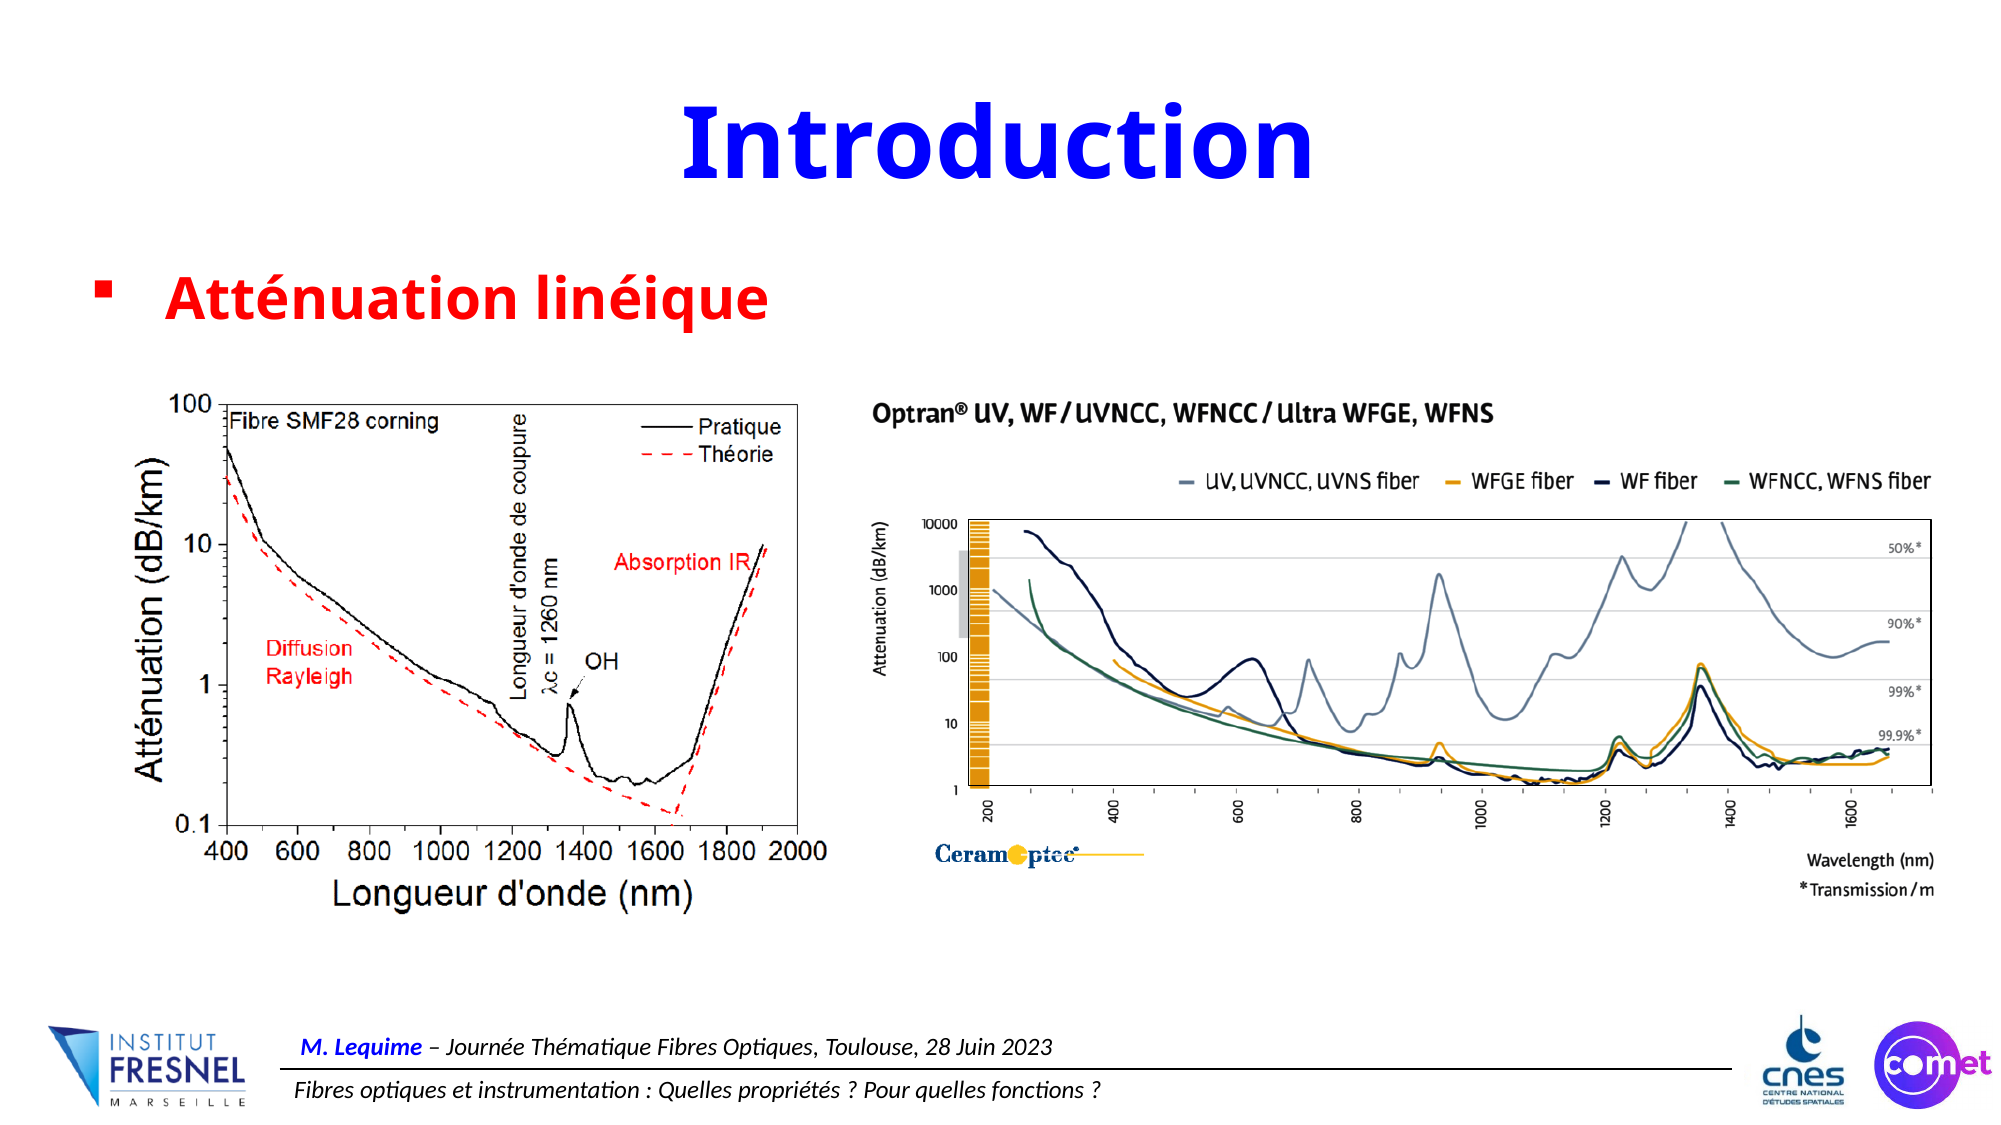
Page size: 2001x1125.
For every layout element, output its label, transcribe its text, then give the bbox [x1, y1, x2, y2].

title Introduction [99, 45, 1900, 233]
picture [1744, 1009, 1857, 1122]
list Atténuation linéique [75, 253, 1934, 338]
picture [125, 387, 831, 920]
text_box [866, 387, 1934, 920]
picture [1873, 1020, 1993, 1110]
picture [43, 1021, 250, 1111]
